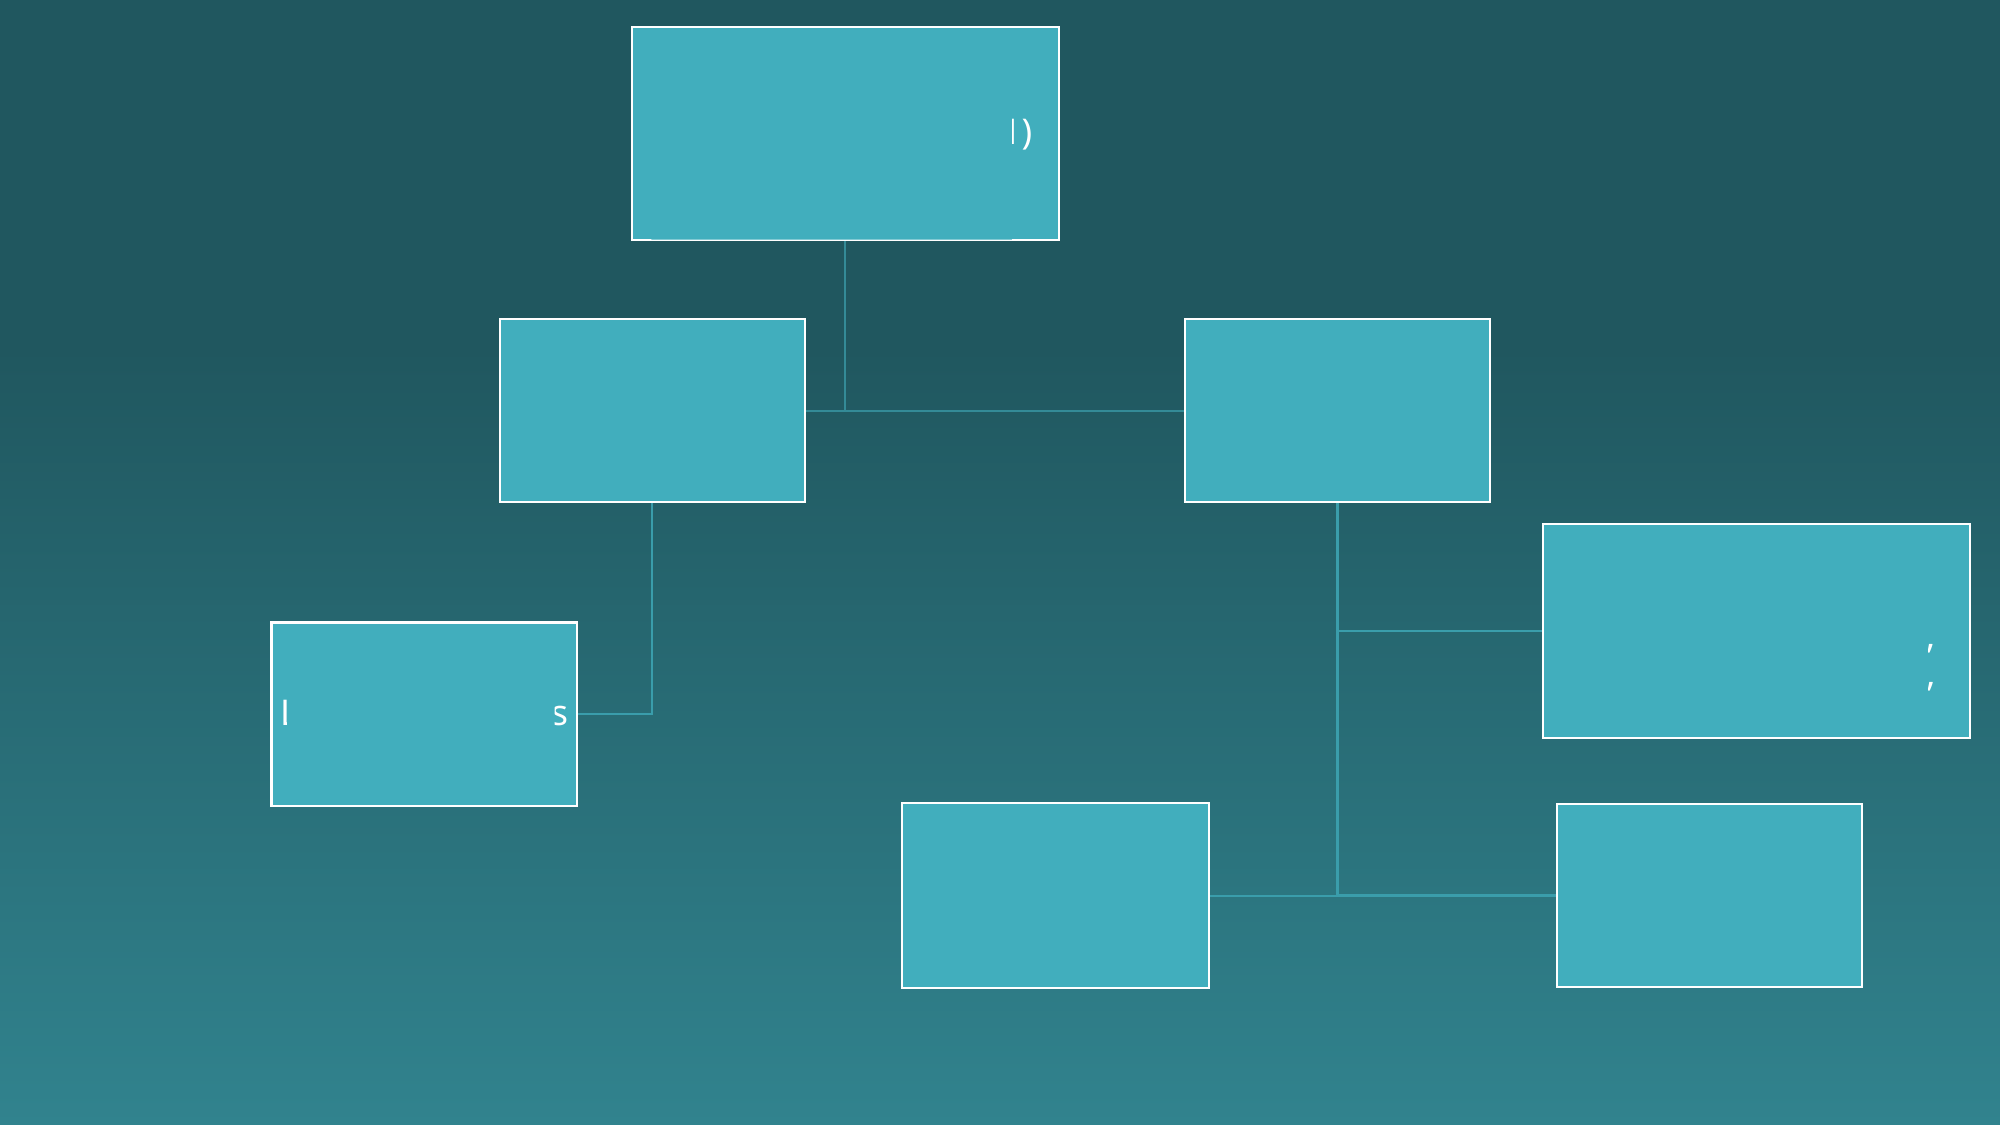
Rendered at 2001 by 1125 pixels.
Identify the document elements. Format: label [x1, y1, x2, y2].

text_box [0, 0, 2000, 1125]
